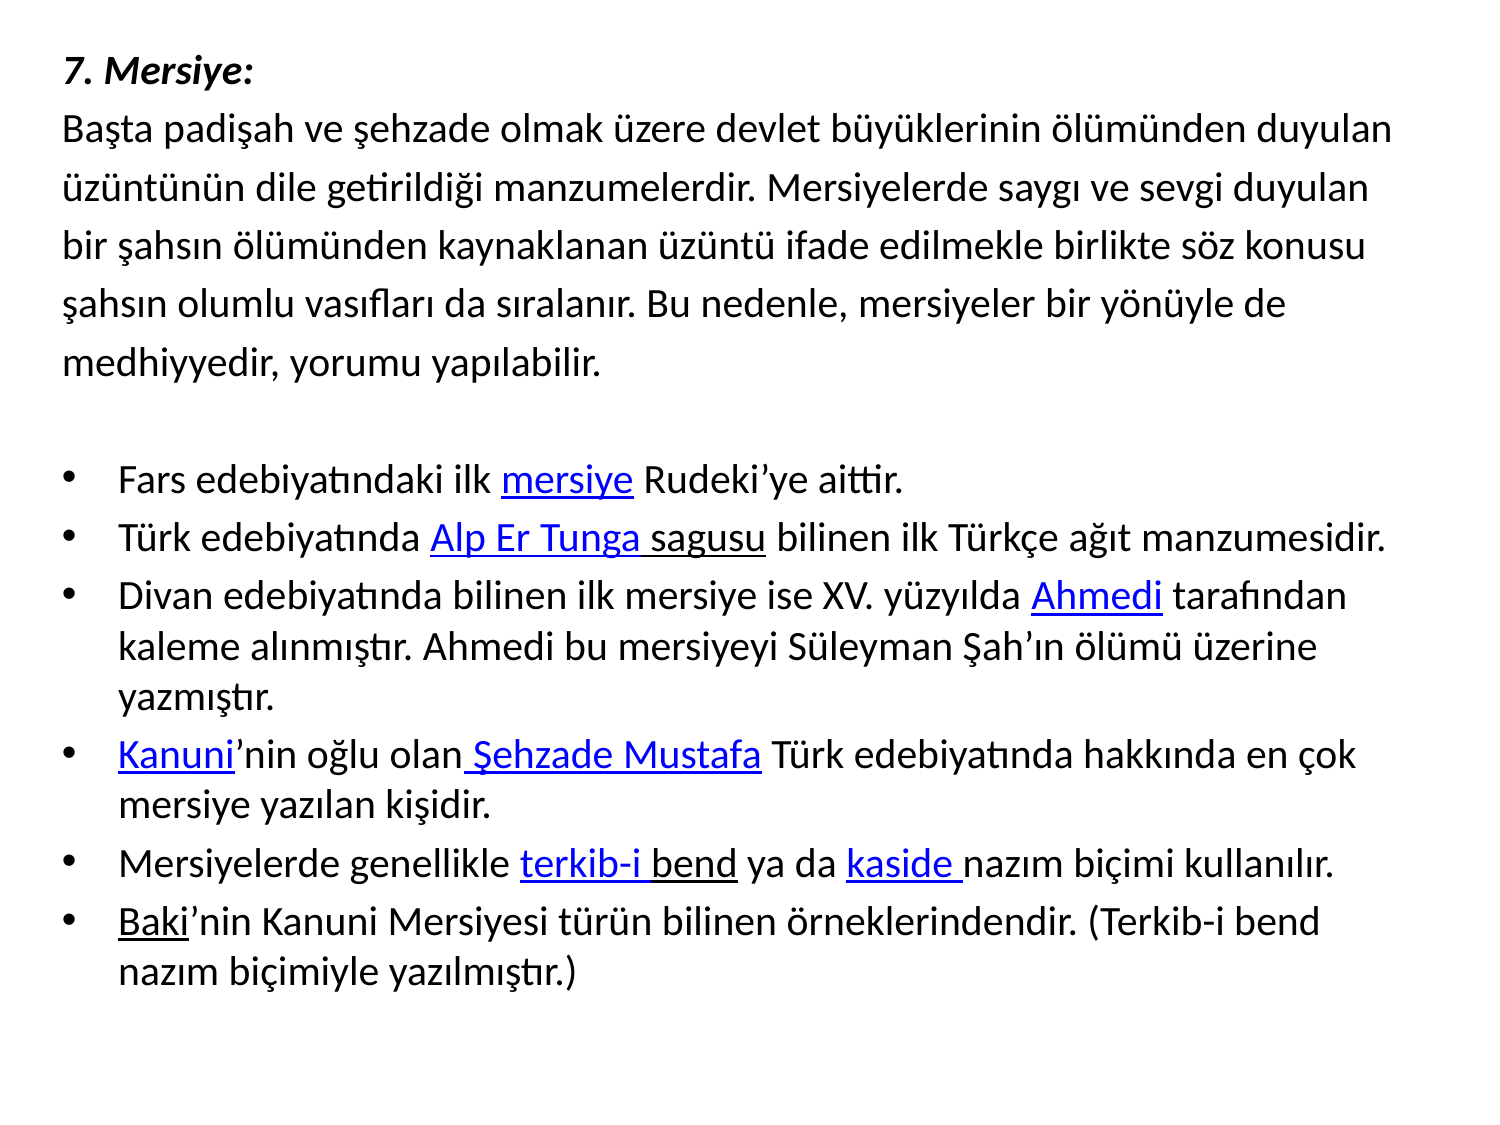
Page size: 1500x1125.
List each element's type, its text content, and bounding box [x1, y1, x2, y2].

list 7. Mersiye: Başta padişah ve şehzade olmak üzere devlet büyüklerinin ölümünden duyulan üzüntünün dile getirildiği manzumelerdir. Mersiyelerde saygı ve sevgi duyulan bir şahsın ölümünden kaynaklanan üzüntü ifade edilmekle birlikte söz konusu şahsın olumlu vasıfları da sıralanır. Bu nedenle, mersiyeler bir yönüyle de medhiyyedir, yorumu yapılabilir. Fars edebiyatındaki ilk mersiye Rudeki’ye aittir. Türk edebiyatında Alp Er Tunga sagusu bilinen ilk Türkçe ağıt manzumesidir. Divan edebiyatında bilinen ilk mersiye ise XV. yüzyılda Ahmedi tarafından kaleme alınmıştır. Ahmedi bu mersiyeyi Süleyman Şah’ın ölümü üzerine yazmıştır. Kanuni’nin oğlu olan Şehzade Mustafa Türk edebiyatında hakkında en çok mersiye yazılan kişidir. Mersiyelerde genellikle terkib-i bend ya da kaside nazım biçimi kullanılır. Baki’nin Kanuni Mersiyesi türün bilinen örneklerindendir. (Terkib-i bend nazım biçimiyle yazılmıştır.) [46, 35, 1425, 1090]
